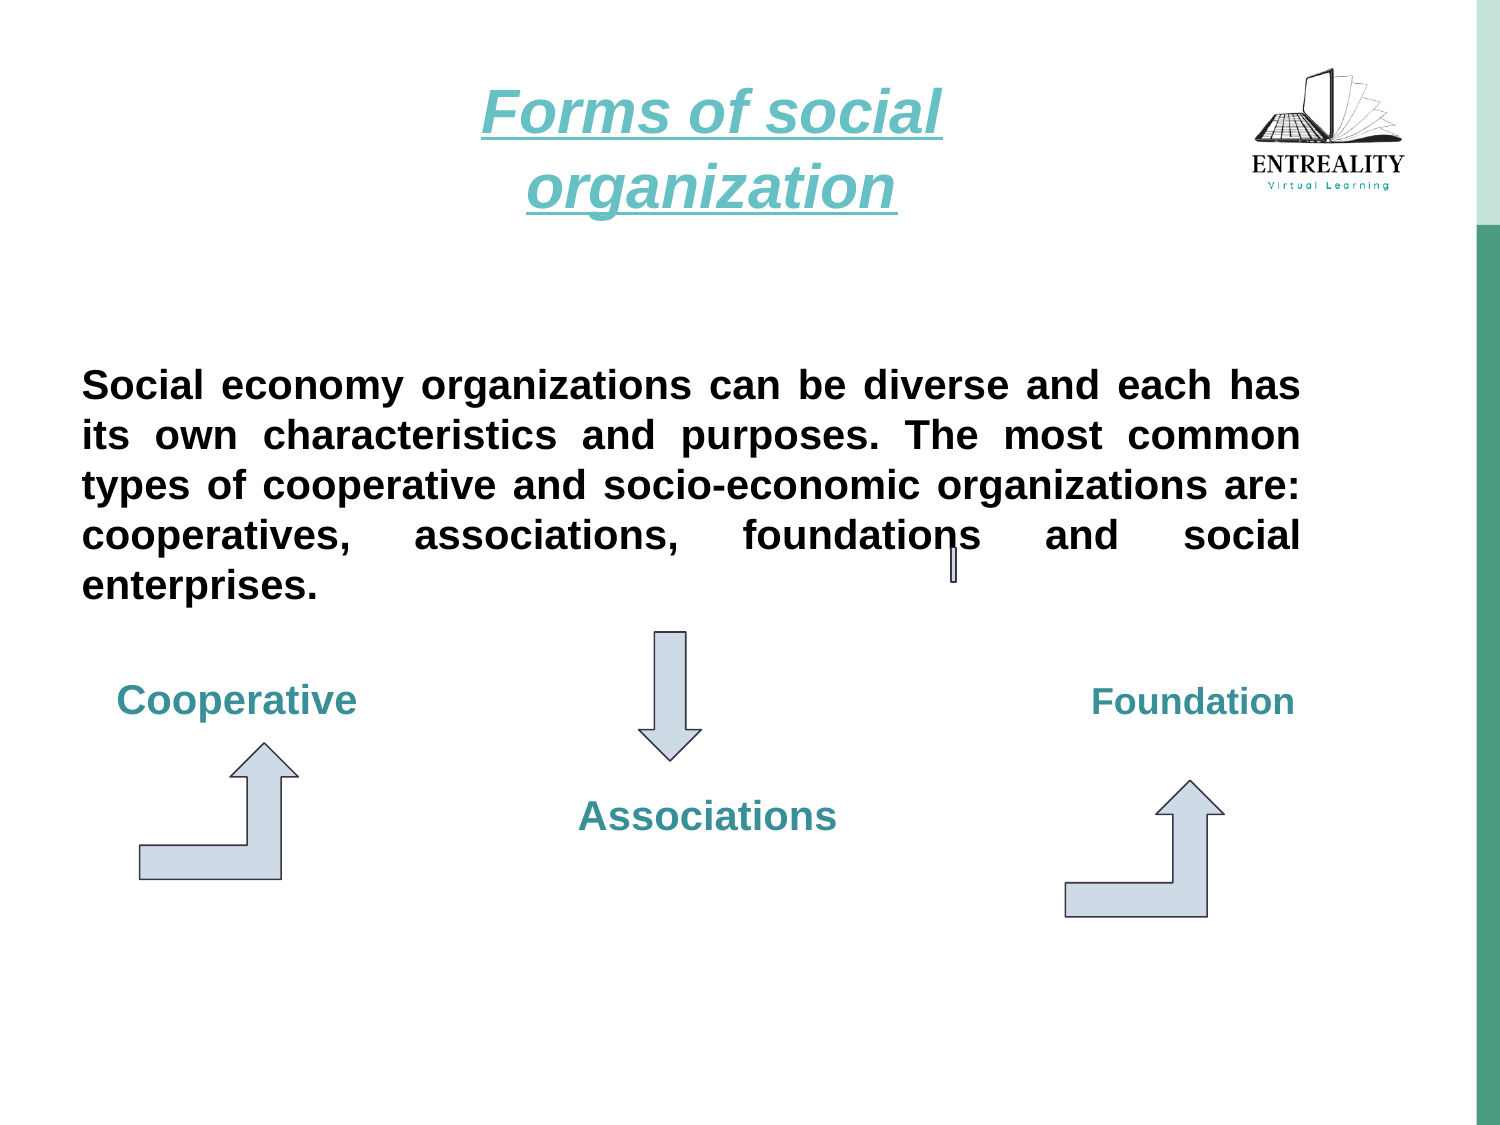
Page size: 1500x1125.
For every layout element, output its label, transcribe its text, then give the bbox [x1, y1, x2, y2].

text_box [1065, 780, 1225, 917]
text_box [951, 547, 957, 583]
picture [1198, 0, 1458, 259]
list Social economy organizations can be diverse and each has its own characteristics and purposes. The most common types of cooperative and socio-economic organizations are: cooperatives, associations, foundations and social enterprises. Cooperative Foundation Associations [66, 292, 1317, 1010]
text_box [638, 632, 702, 762]
title Forms of social organization [372, 42, 1052, 229]
text_box [139, 742, 299, 880]
